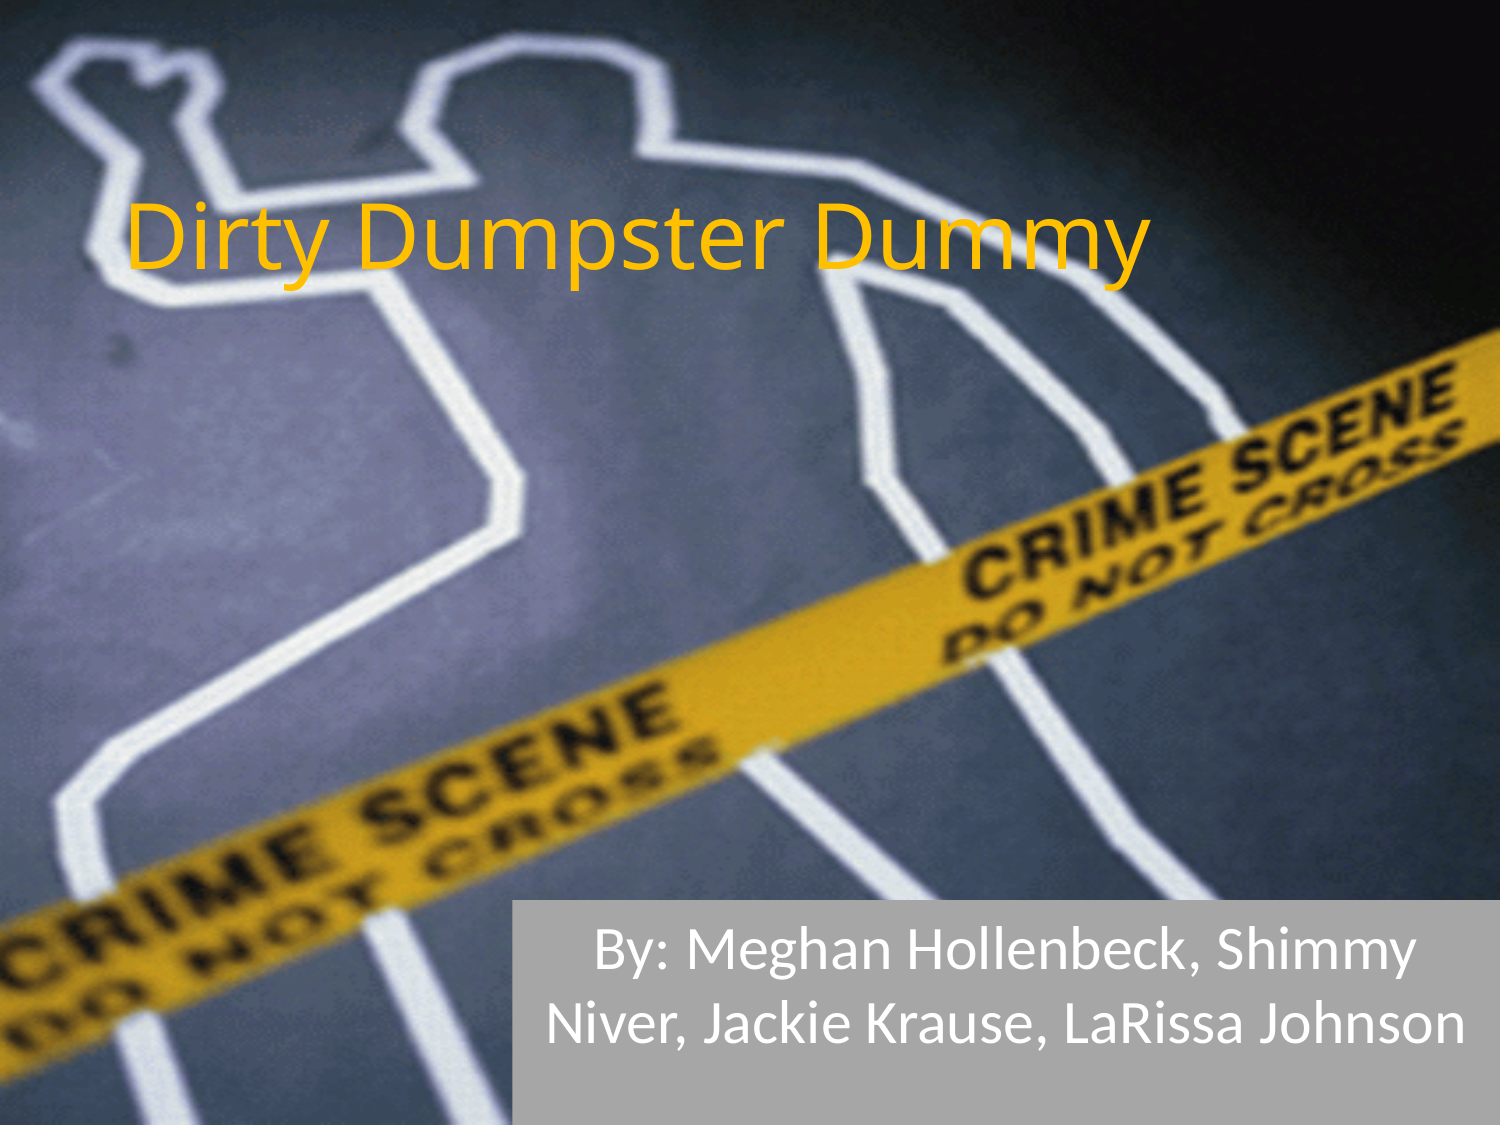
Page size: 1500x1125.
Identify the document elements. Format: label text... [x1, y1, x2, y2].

subtitle By: Meghan Hollenbeck, Shimmy Niver, Jackie Krause, LaRissa Johnson [512, 900, 1500, 1125]
picture [0, 0, 1500, 1125]
title Dirty Dumpster Dummy [0, 112, 1275, 354]
